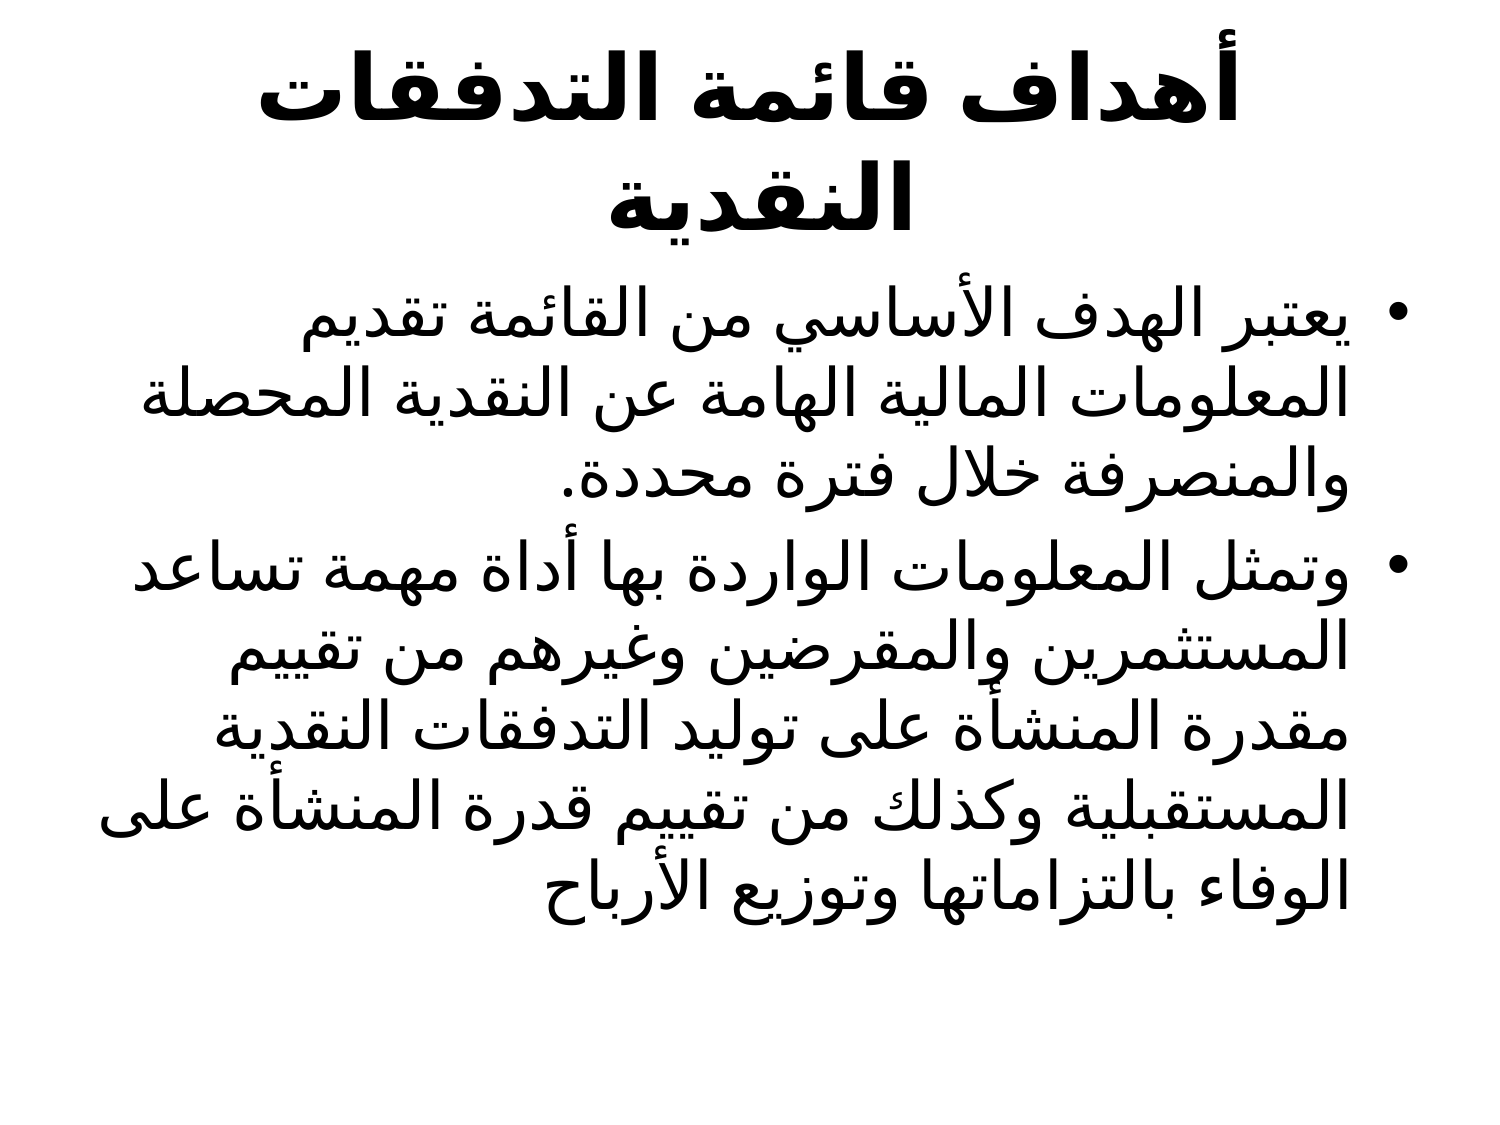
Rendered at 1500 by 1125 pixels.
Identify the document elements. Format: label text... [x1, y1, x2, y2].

title أهداف قائمة التدفقات النقدية [75, 45, 1425, 233]
list يعتبر الهدف الأساسي من القائمة تقديم المعلومات المالية الهامة عن النقدية المحصلة والمنصرفة خلال فترة محددة. وتمثل المعلومات الواردة بها أداة مهمة تساعد المستثمرين والمقرضين وغيرهم من تقييم مقدرة المنشأة على توليد التدفقات النقدية المستقبلية وكذلك من تقييم قدرة المنشأة على الوفاء بالتزاماتها وتوزيع الأرباح [75, 262, 1425, 1005]
